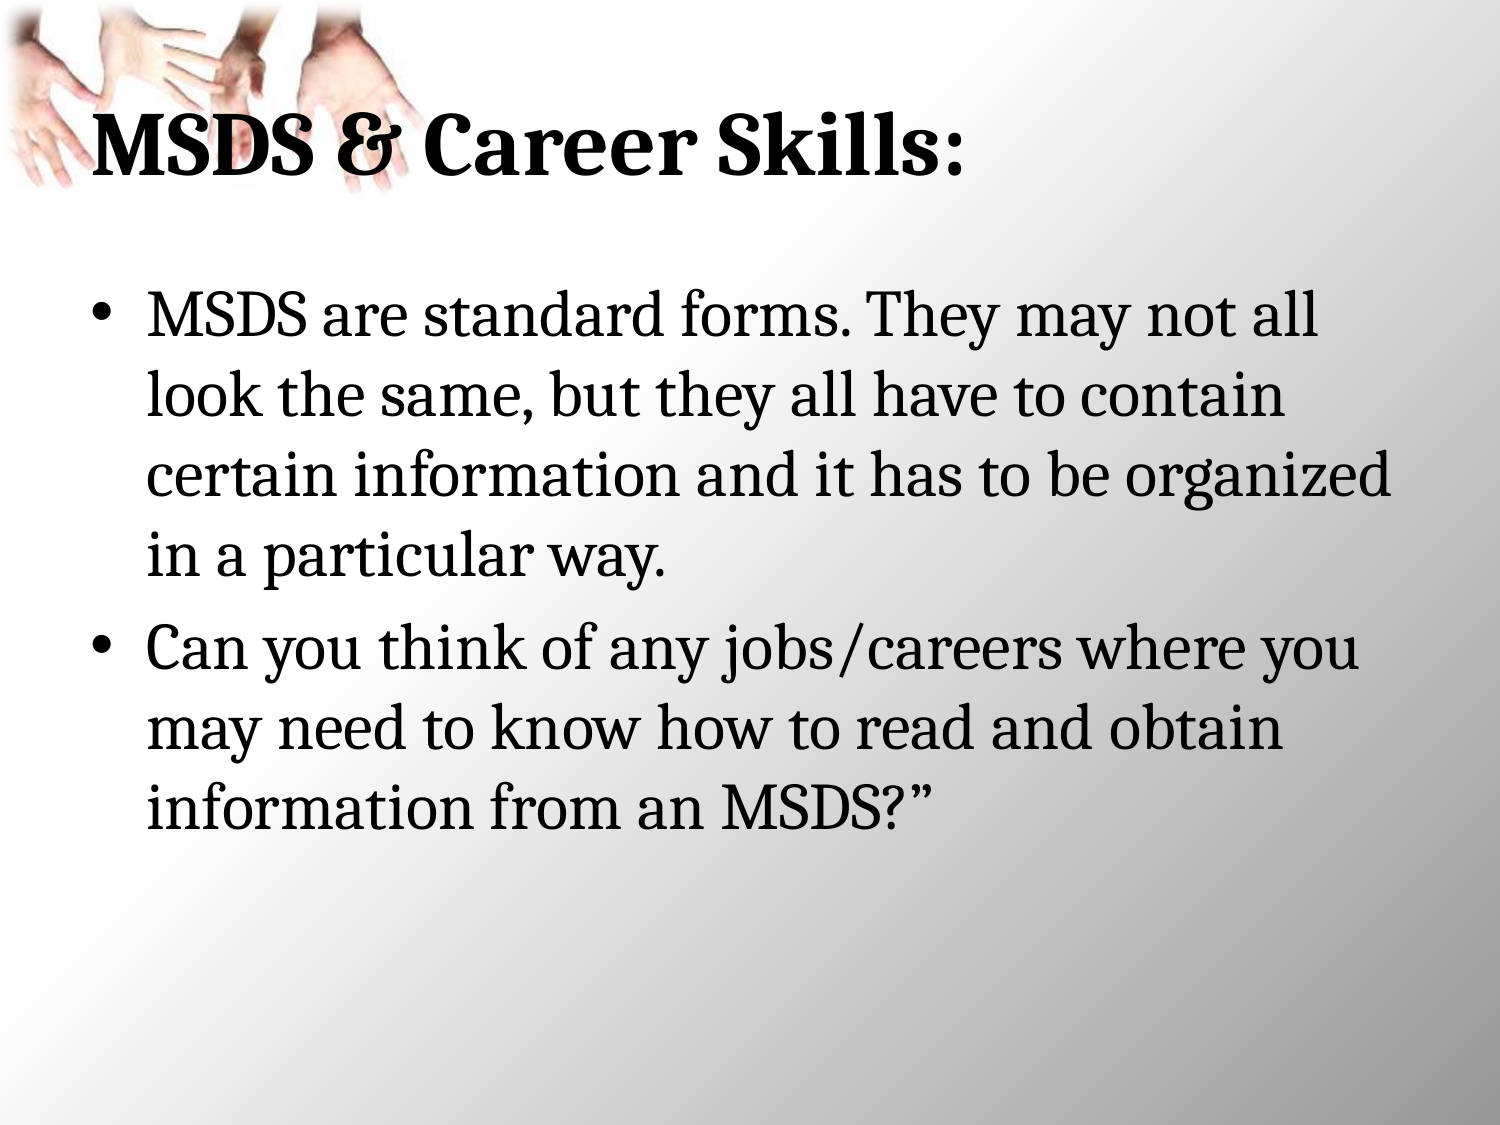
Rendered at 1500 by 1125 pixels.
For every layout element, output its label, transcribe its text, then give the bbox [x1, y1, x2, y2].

picture [29, 29, 404, 179]
list MSDS are standard forms. They may not all look the same, but they all have to contain certain information and it has to be organized in a particular way. Can you think of any jobs/careers where you may need to know how to read and obtain information from an MSDS?” [75, 262, 1425, 1005]
title MSDS & Career Skills: [75, 45, 1425, 233]
